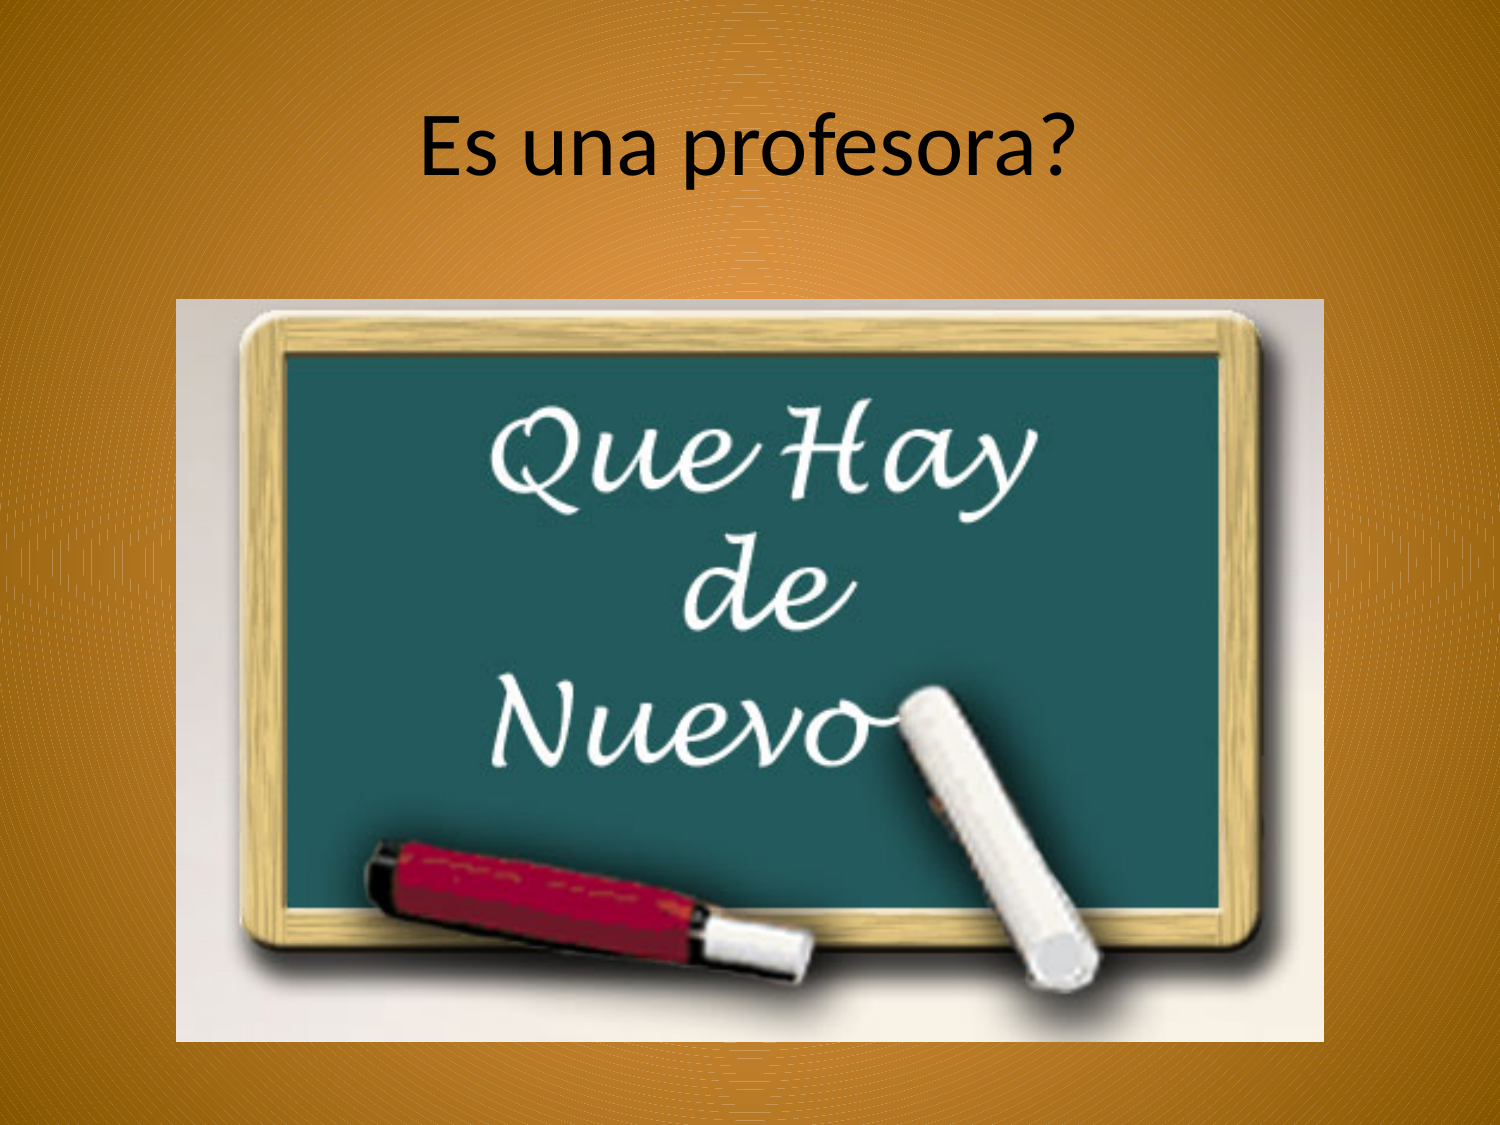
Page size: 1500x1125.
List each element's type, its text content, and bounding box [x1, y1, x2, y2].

title Es una profesora? [75, 45, 1425, 233]
picture [74, 299, 1426, 1043]
